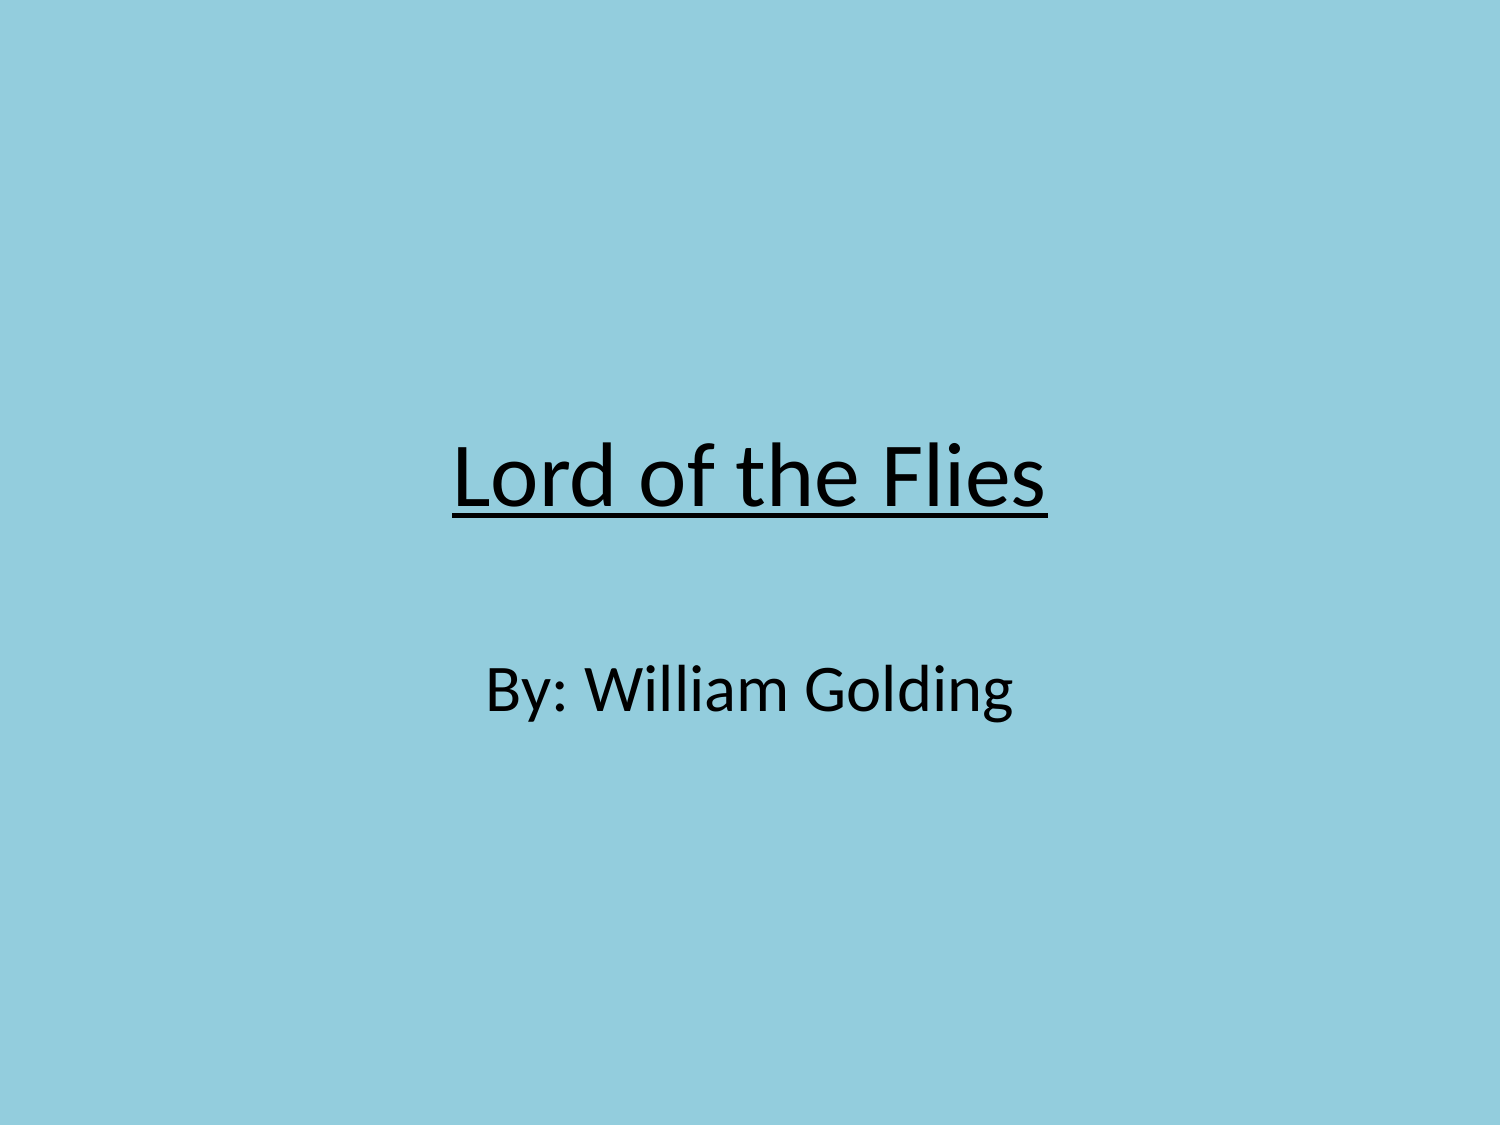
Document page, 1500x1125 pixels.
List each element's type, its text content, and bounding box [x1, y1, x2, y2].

title Lord of the Flies [112, 349, 1388, 591]
subtitle By: William Golding [225, 637, 1275, 925]
